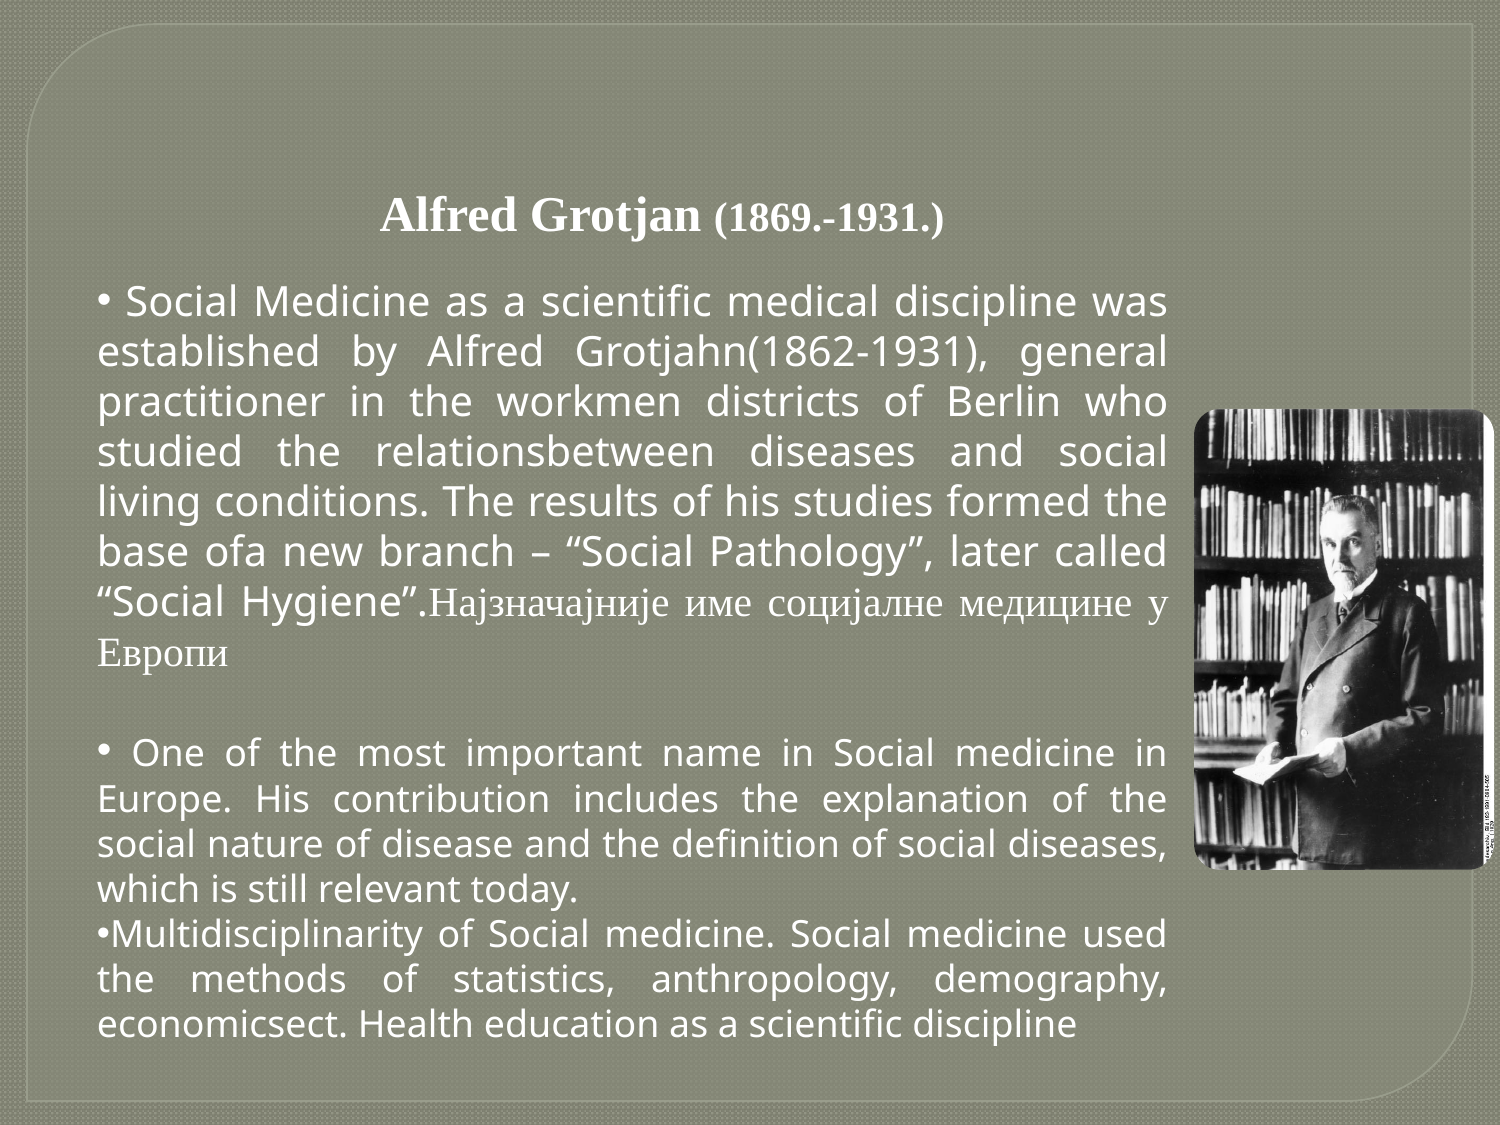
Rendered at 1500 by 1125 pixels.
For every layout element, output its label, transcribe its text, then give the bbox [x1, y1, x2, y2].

picture [1193, 408, 1495, 870]
text_box Alfred Grotjan (1869.-1931.) [29, 113, 1296, 249]
text_box Social Medicine as a scientific medical discipline was established by Alfred Grotjahn(1862-1931), general practitioner in the workmen districts of Berlin who studied the relationsbetween diseases and social living conditions. The results of his studies formed the base ofa new branch – “Social Pathology”, later called “Social Hygiene”.Најзначајније име социјалне медицине у Европи One of the most important name in Social medicine in Europe. His contribution includes the explanation of the social nature of disease and the definition of social diseases, which is still relevant today. Multidisciplinarity of Social medicine. Social medicine used the methods of statistics, anthropology, demography, economicsect. Health education as a scientific discipline [82, 267, 1184, 1125]
